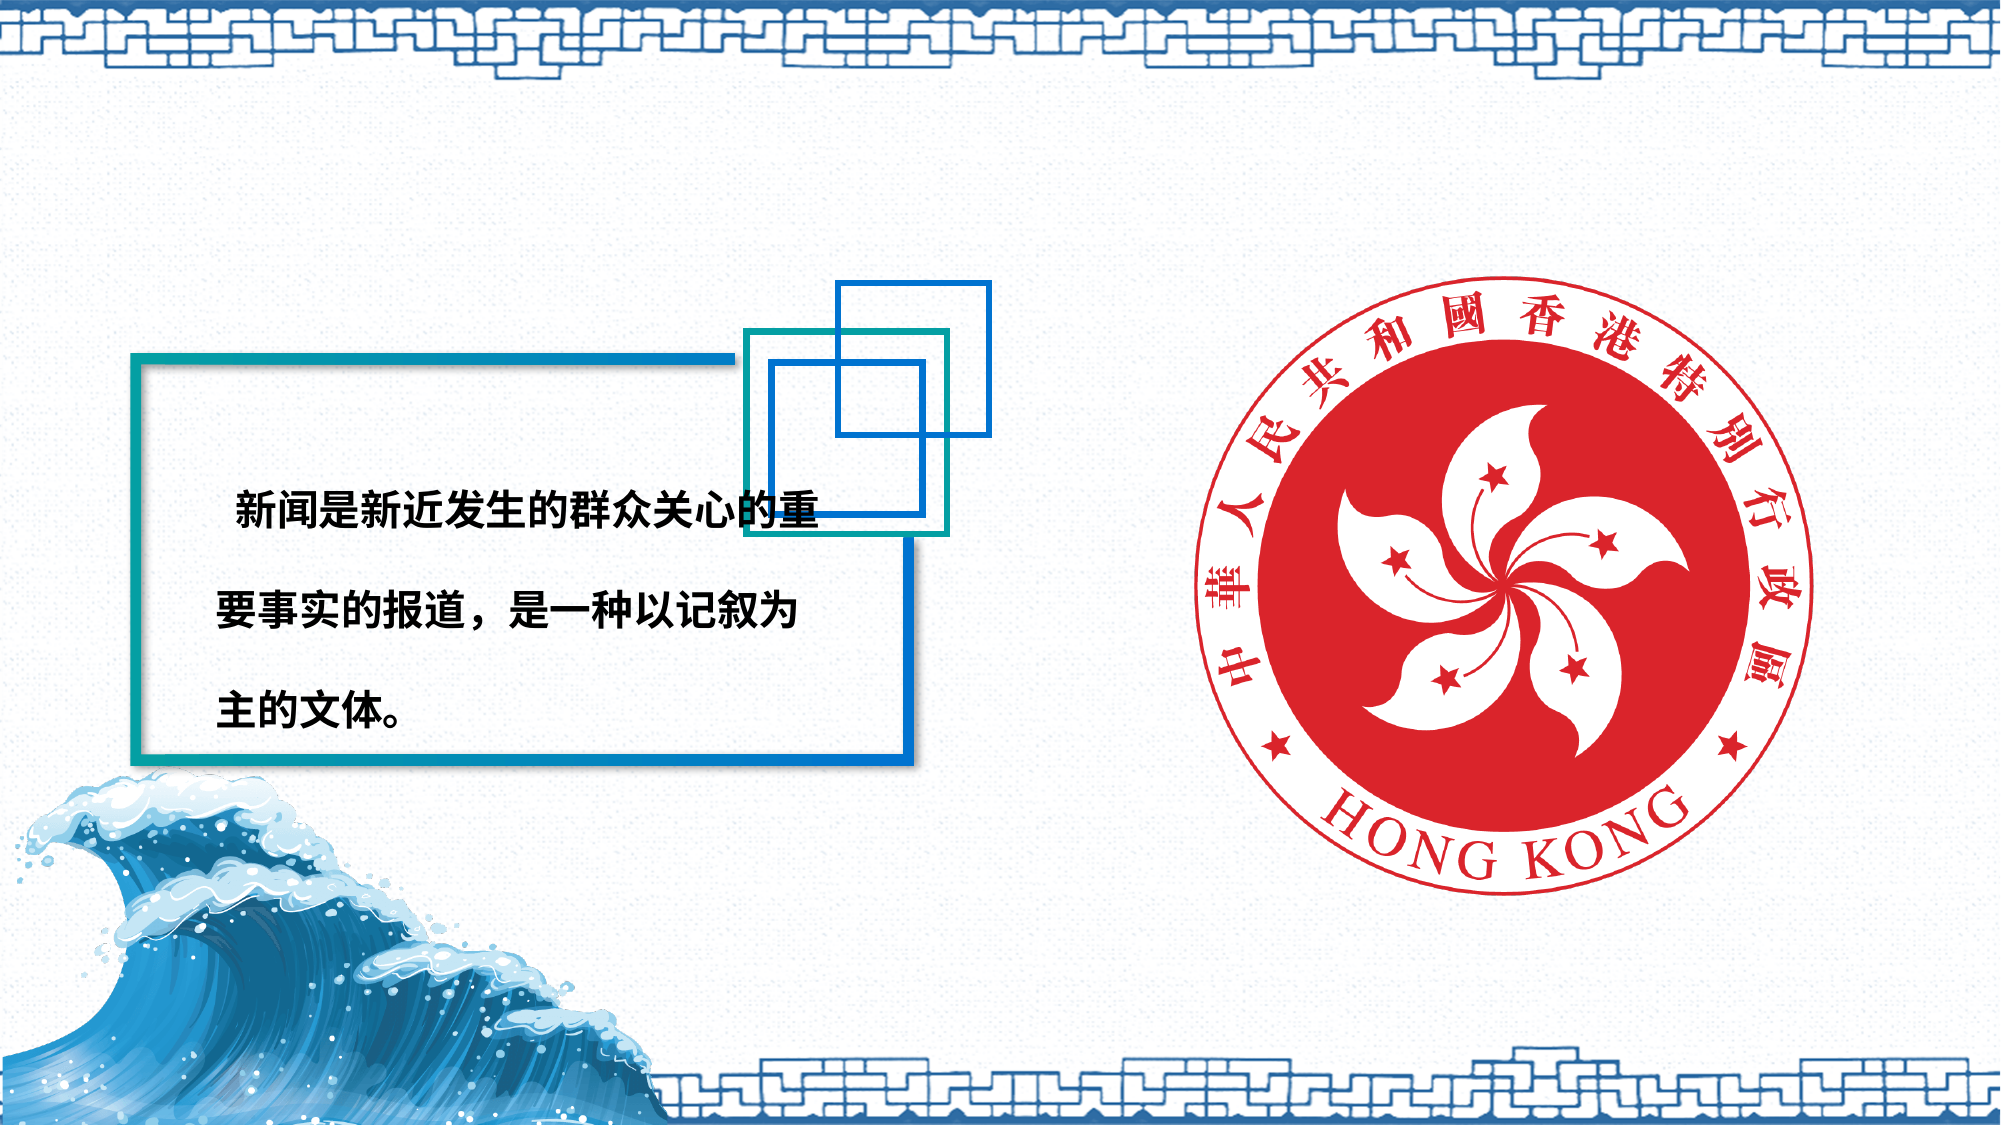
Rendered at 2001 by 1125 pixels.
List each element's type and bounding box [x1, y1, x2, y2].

text_box [130, 282, 989, 766]
picture [0, 0, 2001, 1125]
